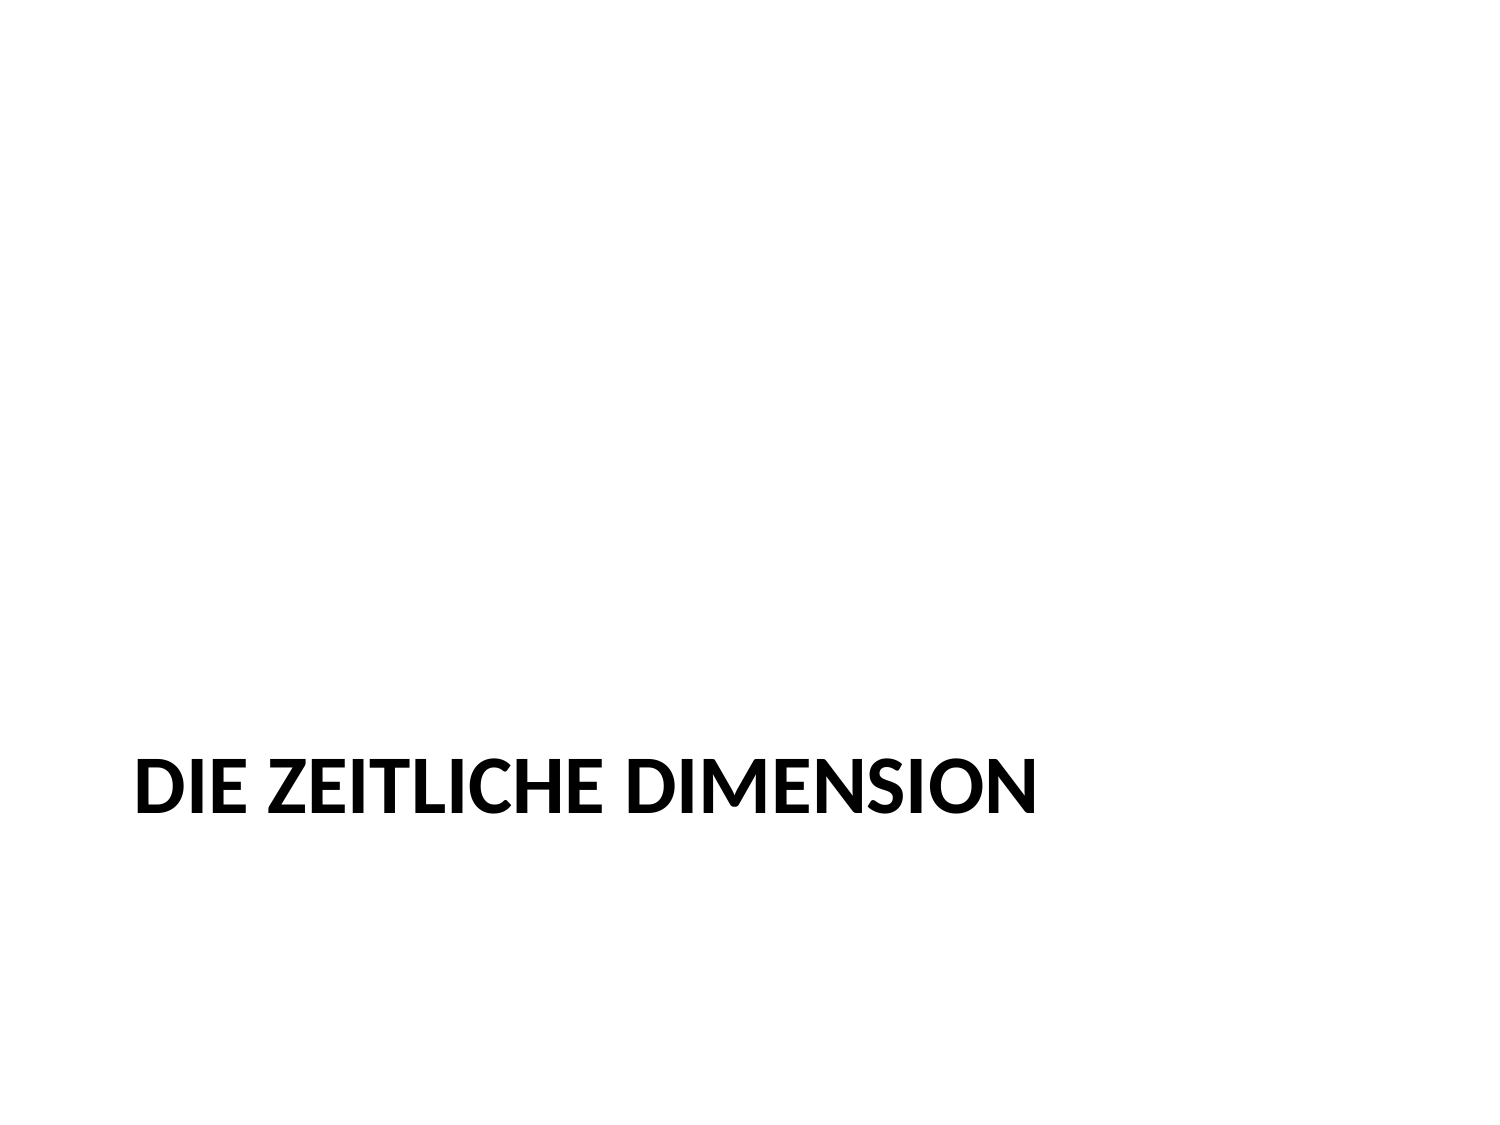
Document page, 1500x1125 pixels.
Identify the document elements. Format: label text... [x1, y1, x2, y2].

title Die zeitliche Dimension [118, 722, 1394, 947]
